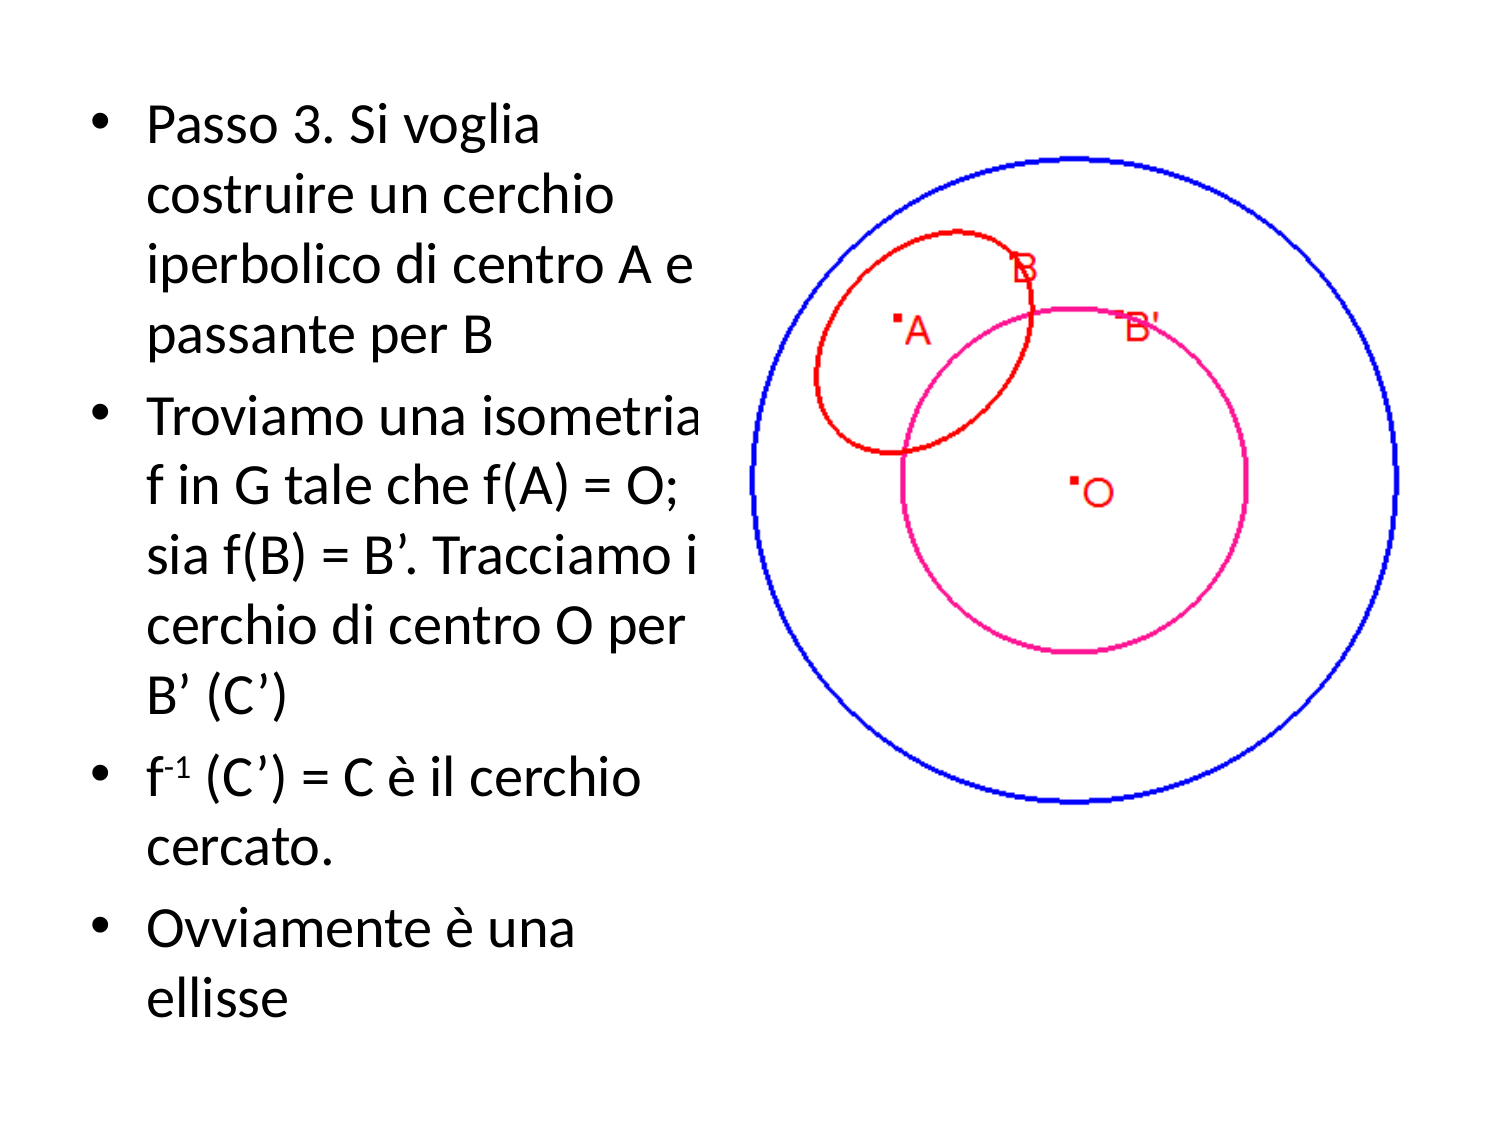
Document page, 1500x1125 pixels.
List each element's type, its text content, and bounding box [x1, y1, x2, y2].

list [697, 89, 1500, 838]
list Passo 3. Si voglia costruire un cerchio iperbolico di centro A e passante per B Troviamo una isometria f in G tale che f(A) = O; sia f(B) = B’. Tracciamo il cerchio di centro O per B’ (C’) f-1 (C’) = C è il cerchio cercato. Ovviamente è una ellisse [75, 78, 738, 1071]
